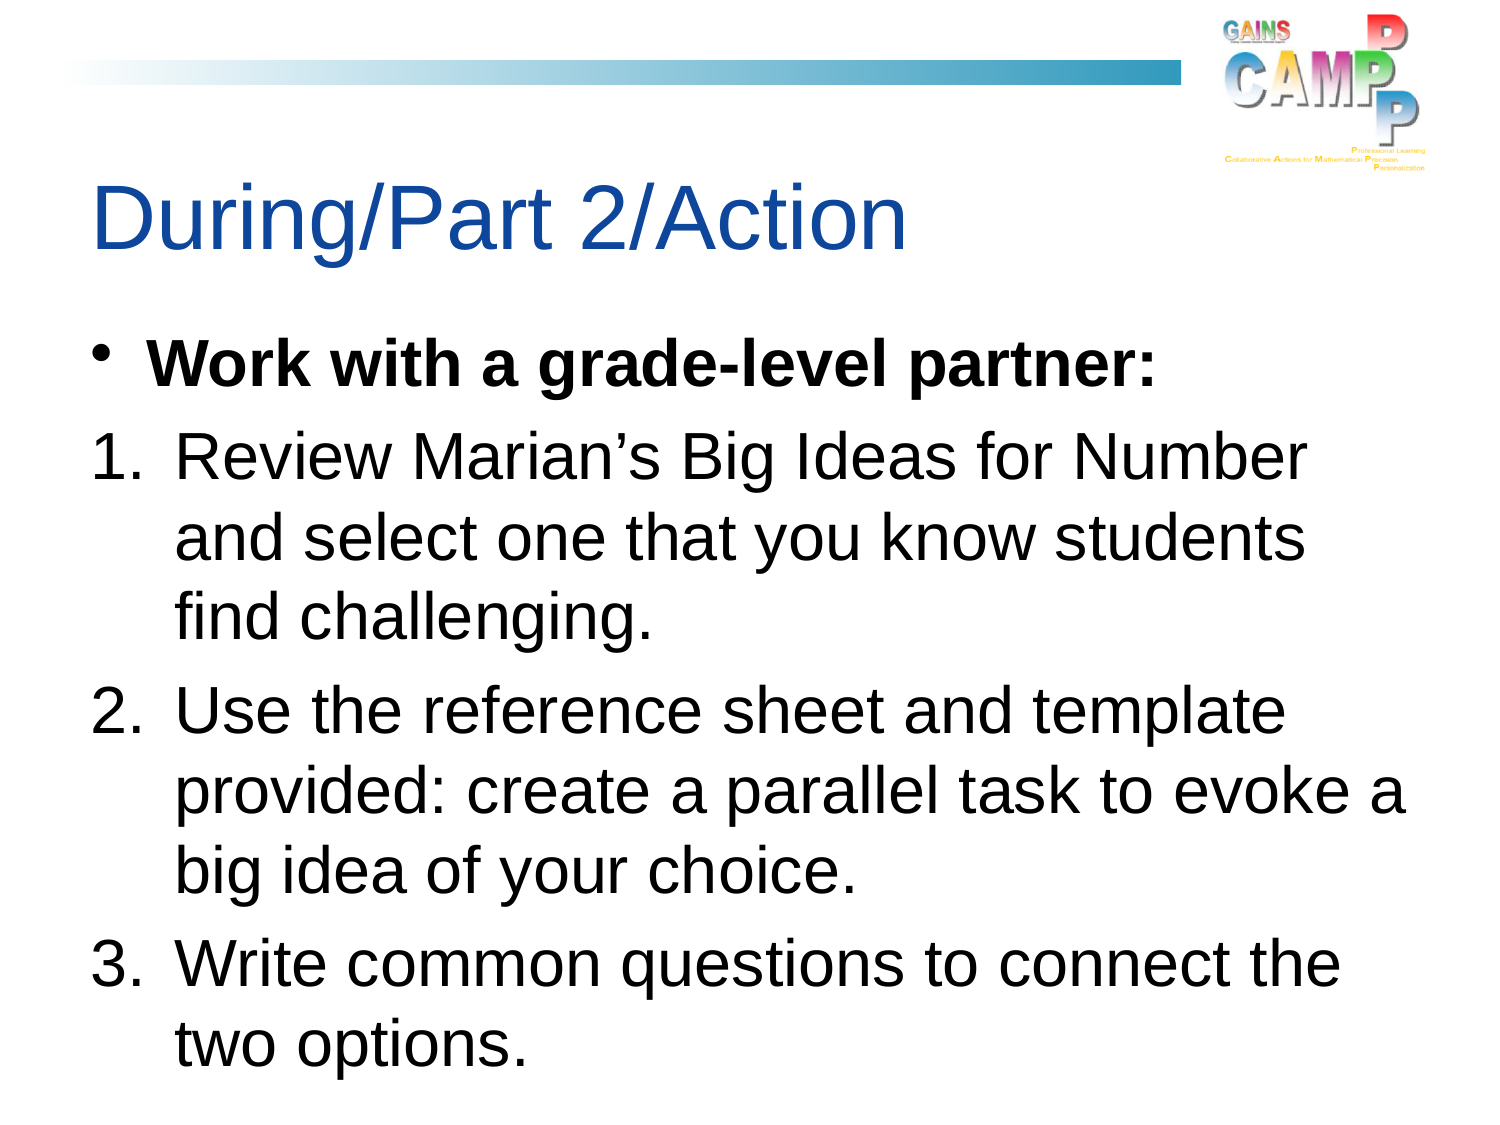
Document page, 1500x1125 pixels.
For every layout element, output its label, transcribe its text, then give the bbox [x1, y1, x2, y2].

title During/Part 2/Action [74, 124, 1426, 301]
picture [1204, 0, 1442, 190]
list Work with a grade-level partner: Review Marian’s Big Ideas for Number and select one that you know students find challenging. Use the reference sheet and template provided: create a parallel task to evoke a big idea of your choice. Write common questions to connect the two options. [74, 312, 1426, 1088]
